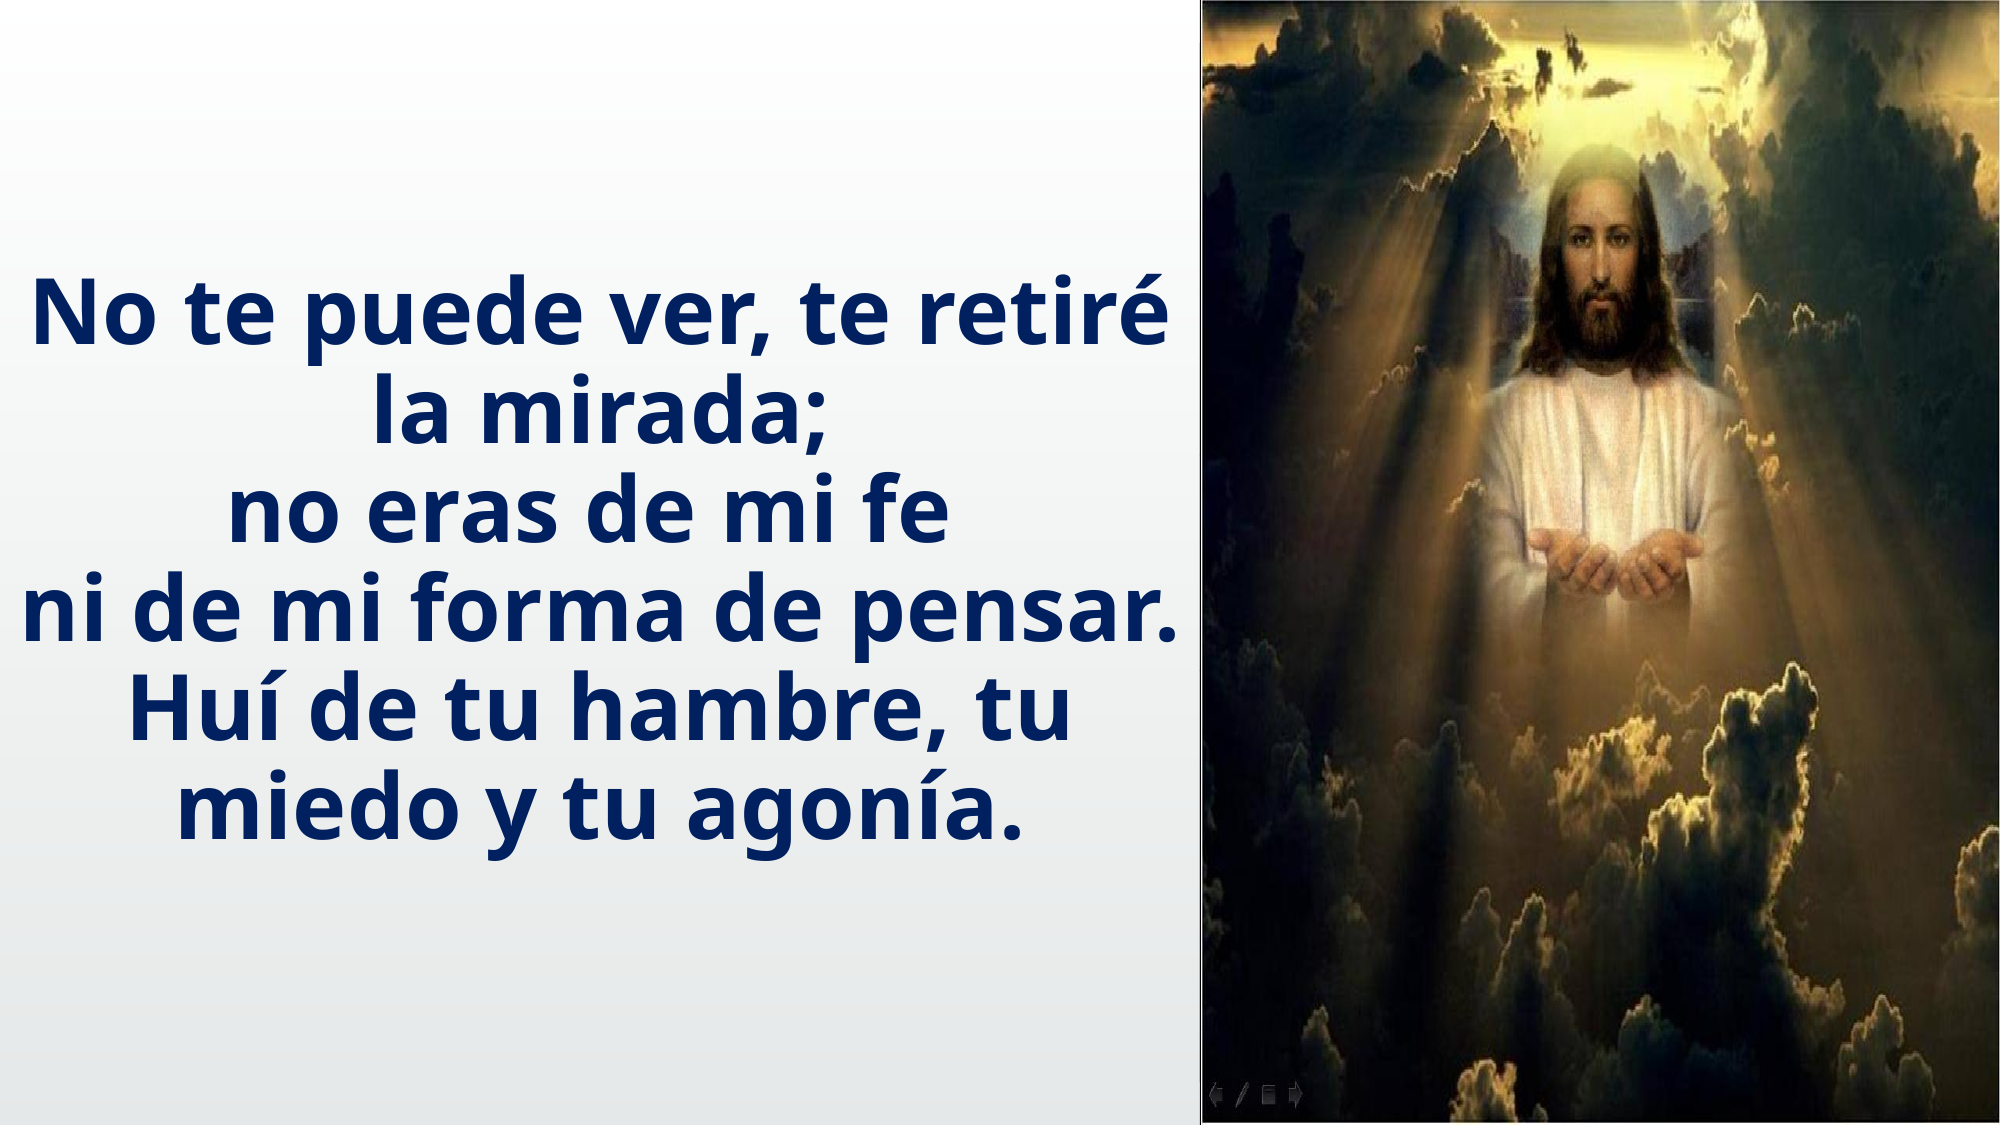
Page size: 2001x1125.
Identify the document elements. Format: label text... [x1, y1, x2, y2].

title No te puede ver, te retiré la mirada; no eras de mi fe ni de mi forma de pensar. Huí de tu hambre, tu miedo y tu agonía. [0, 0, 1200, 1125]
picture [1200, 0, 2000, 1125]
